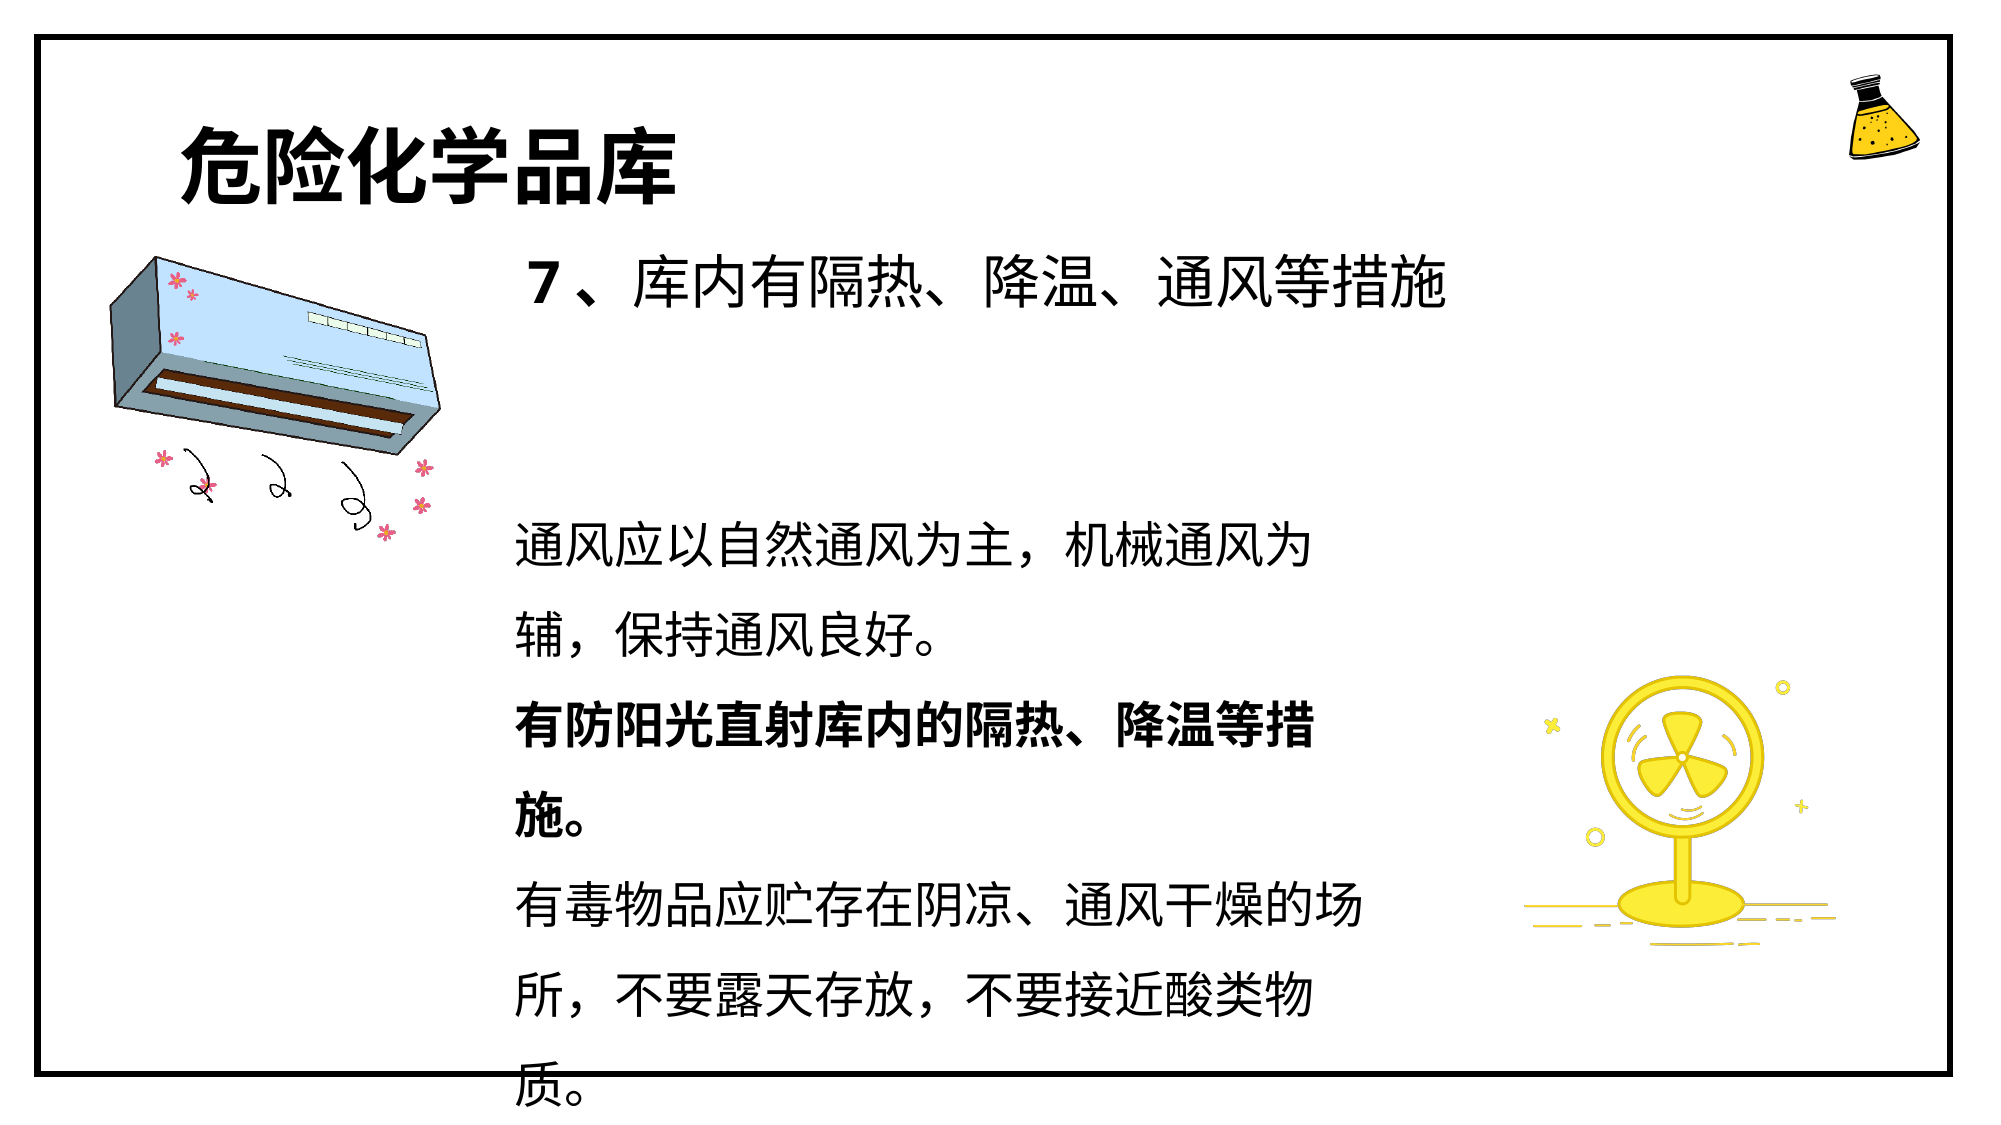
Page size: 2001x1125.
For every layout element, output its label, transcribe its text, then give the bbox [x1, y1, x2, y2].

picture [62, 185, 488, 611]
text_box 通风应以自然通风为主，机械通风为辅，保持通风良好。 有防阳光直射库内的隔热、降温等措施。 有毒物品应贮存在阴凉、通风干燥的场所，不要露天存放，不要接近酸类物质。 [499, 476, 1388, 1121]
text_box 7、库内有隔热、降温、通风等措施 [512, 237, 1836, 323]
picture [1849, 74, 1920, 160]
text_box 危险化学品库 [164, 106, 694, 222]
picture [1412, 610, 1948, 993]
